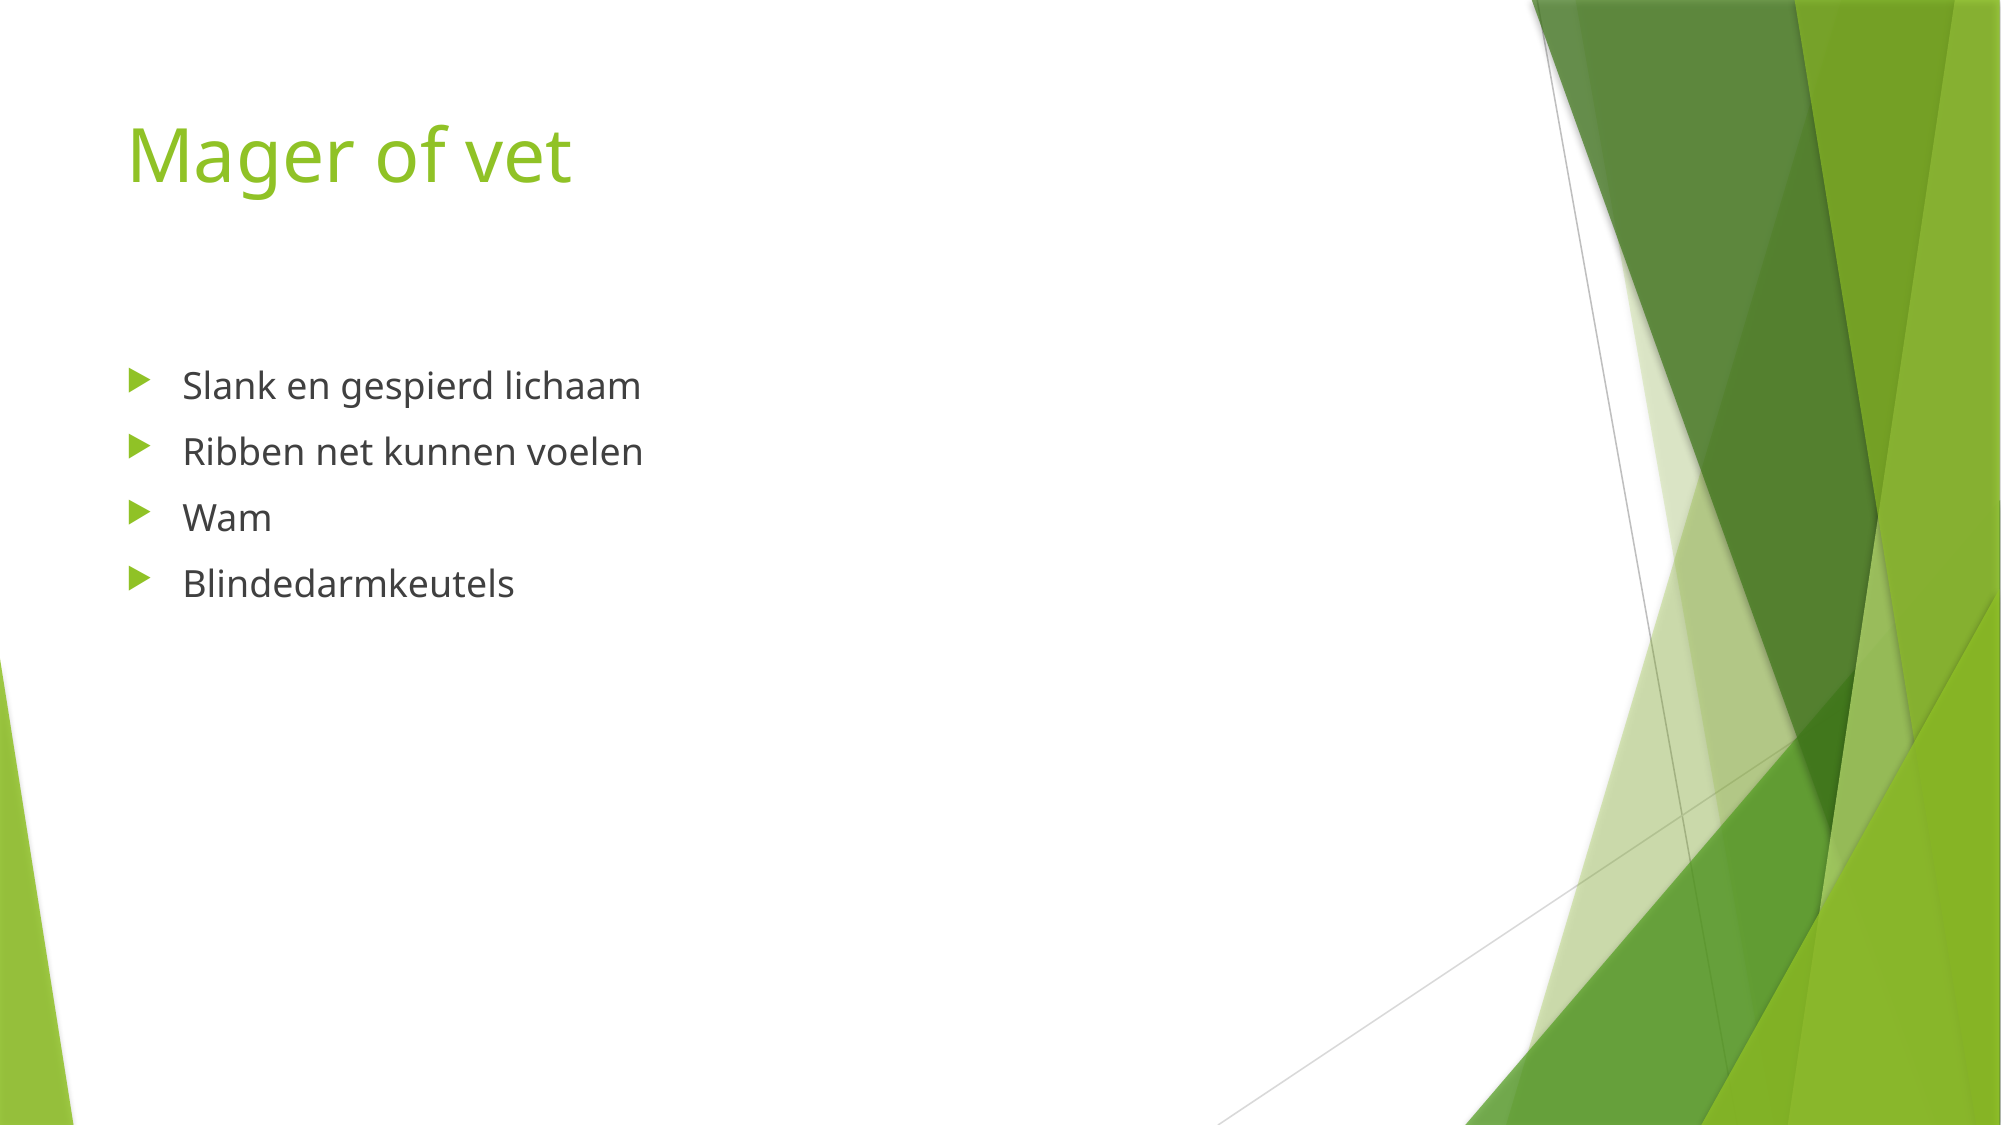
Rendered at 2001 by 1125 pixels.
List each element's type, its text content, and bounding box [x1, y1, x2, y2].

list Slank en gespierd lichaam Ribben net kunnen voelen Wam Blindedarmkeutels [111, 354, 1522, 992]
title Mager of vet [111, 99, 1522, 317]
